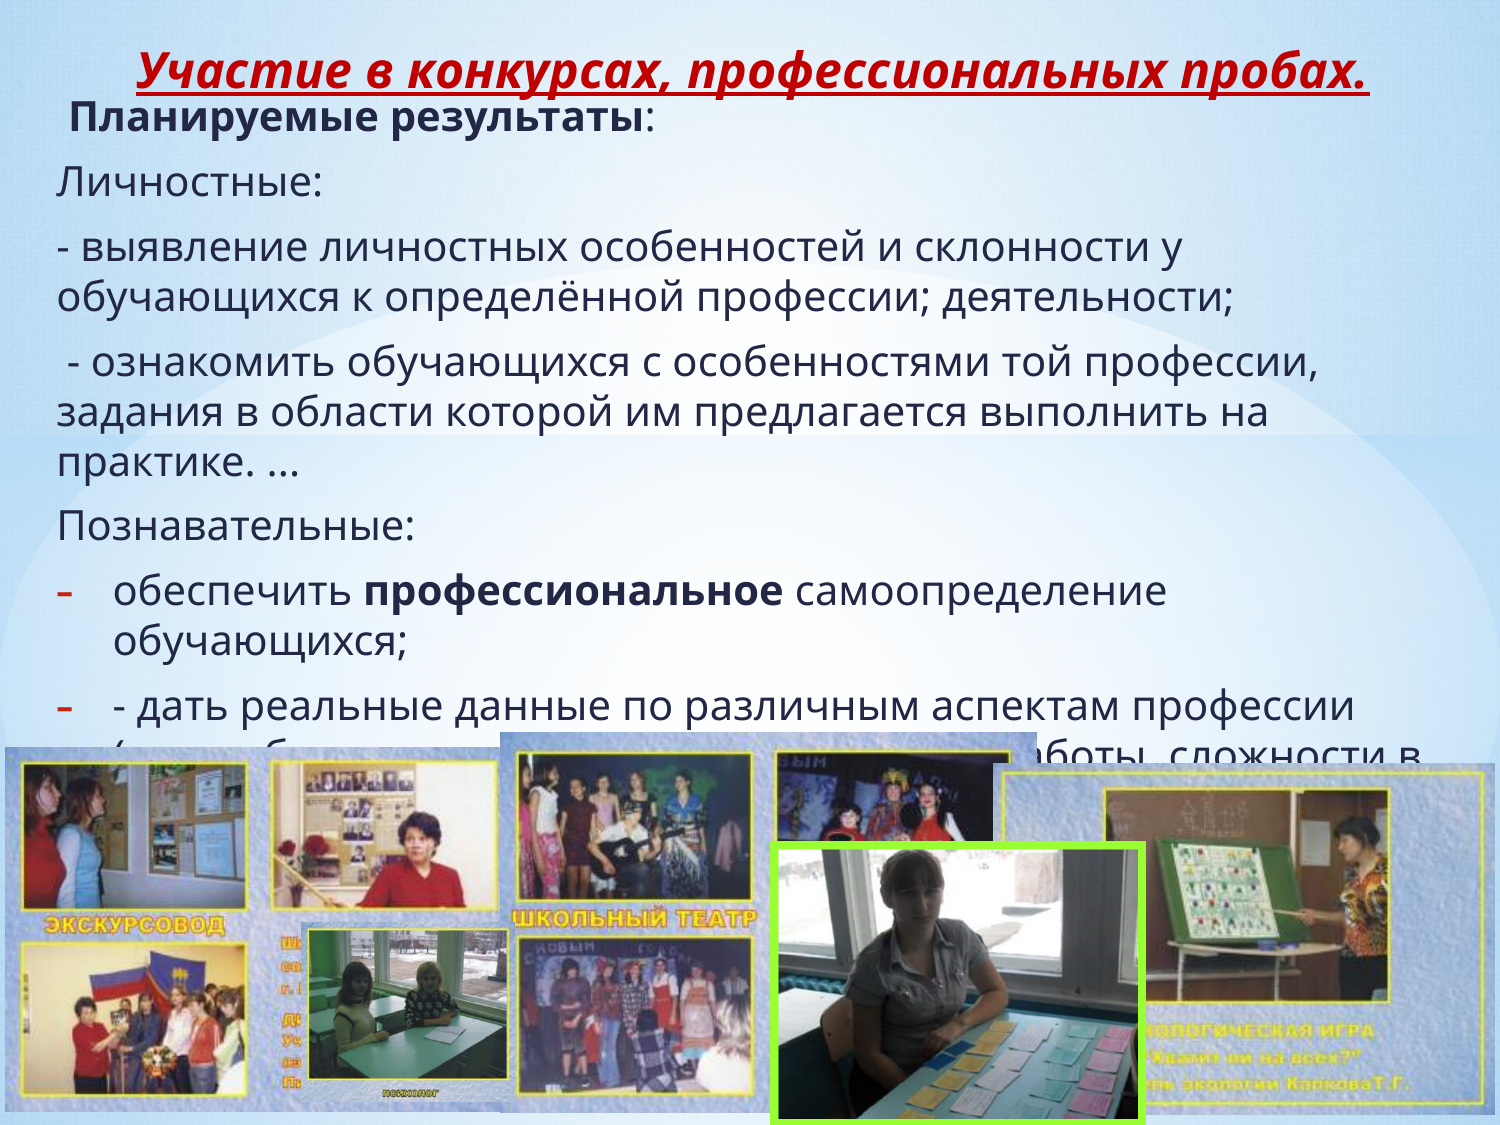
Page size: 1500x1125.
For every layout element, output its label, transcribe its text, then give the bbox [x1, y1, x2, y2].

picture [5, 732, 1495, 1125]
subtitle Планируемые результаты: Личностные: - выявление личностных особенностей и склонности у обучающихся к определённой профессии; деятельности; - ознакомить обучающихся с особенностями той профессии, задания в области которой им предлагается выполнить на практике. ... Познавательные: обеспечить профессиональное самоопределение обучающихся; - дать реальные данные по различным аспектам профессии (востребованность на рынке труда, объём работы, сложности в получении образования) [41, 78, 1471, 760]
title Участие в конкурсах, профессиональных пробах. [53, 30, 1424, 149]
